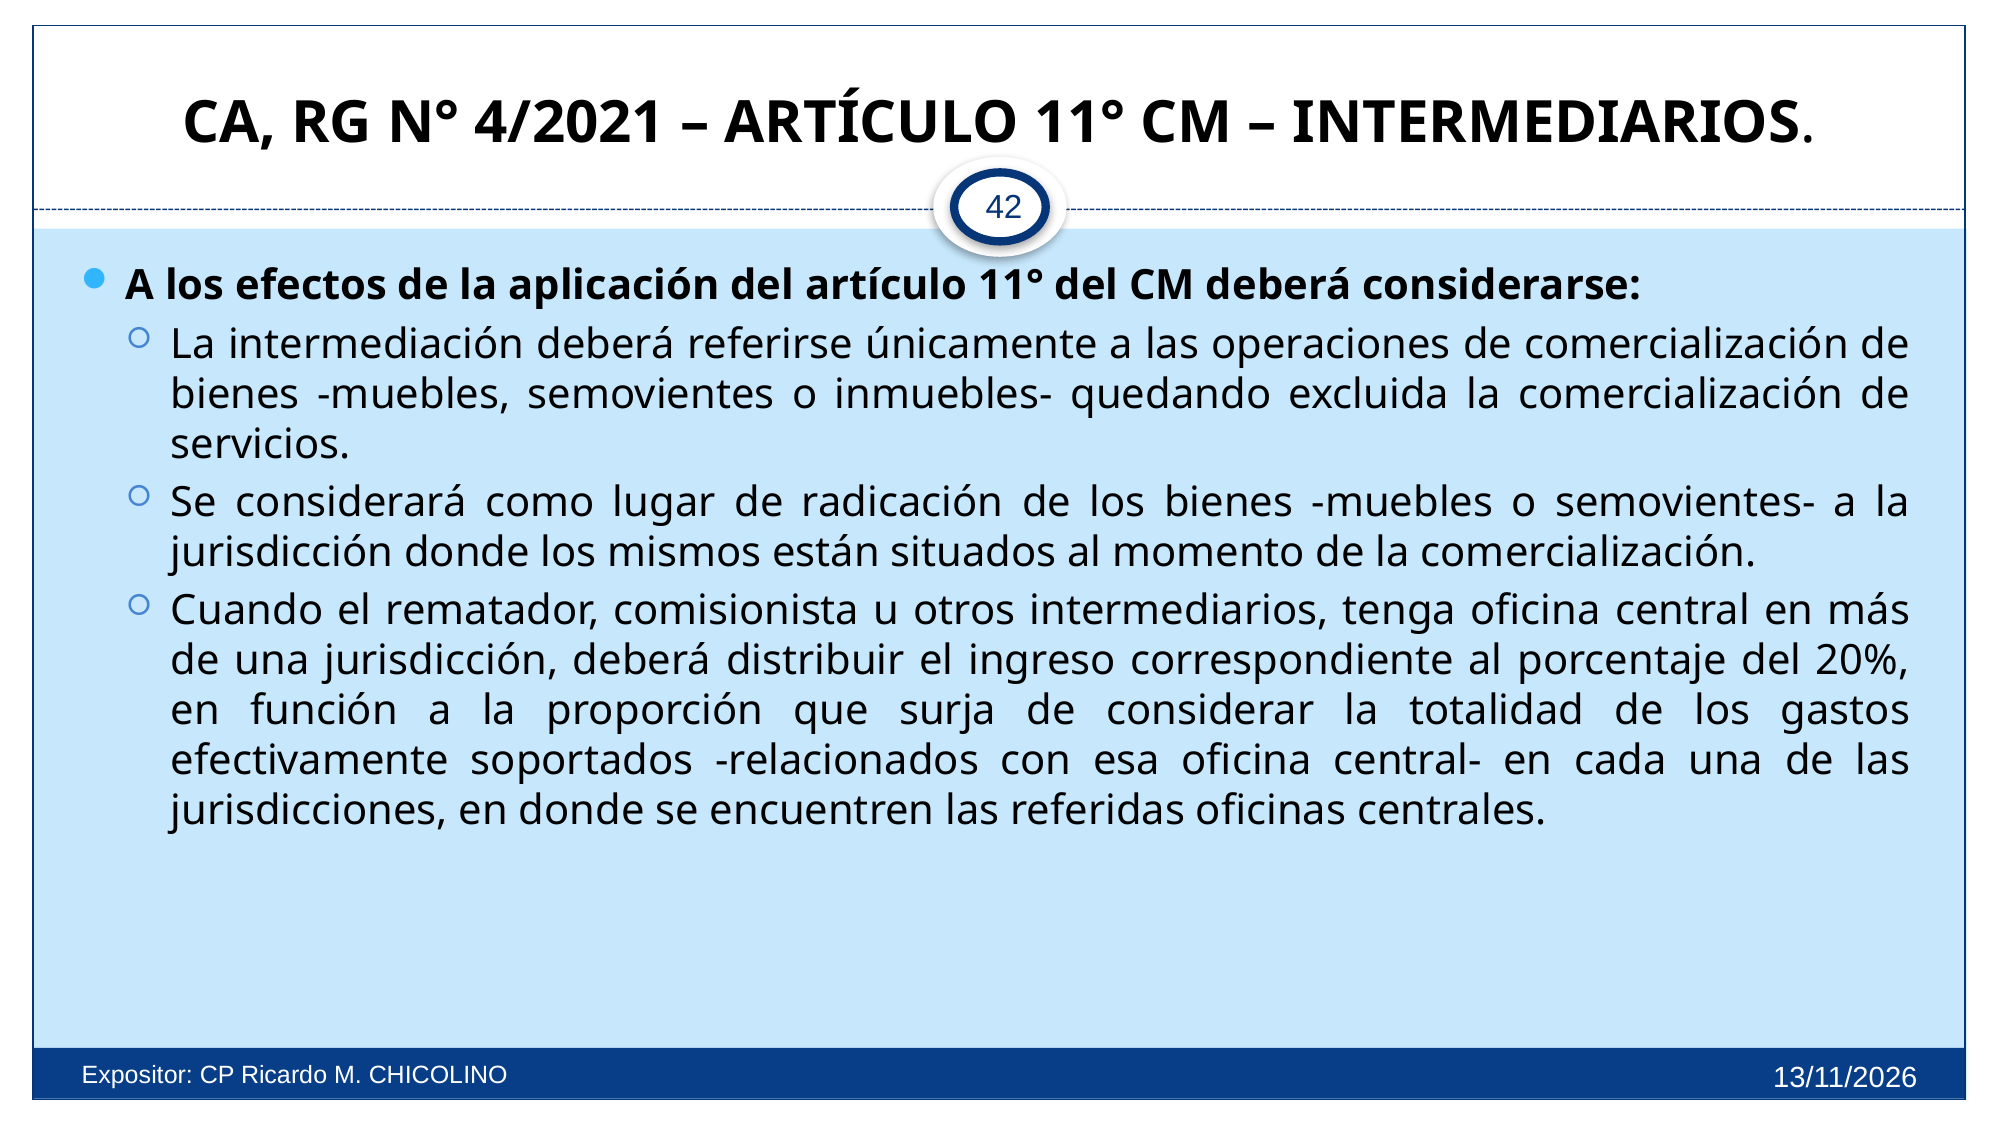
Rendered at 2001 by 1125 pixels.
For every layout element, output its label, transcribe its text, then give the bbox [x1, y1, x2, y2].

footer Expositor: CP Ricardo M. CHICOLINO [66, 1051, 850, 1112]
title CA, RG N° 4/2021 – ARTÍCULO 11° CM – INTERMEDIARIOS. [65, 37, 1933, 162]
slide_number 42 [954, 168, 1055, 241]
list A los efectos de la aplicación del artículo 11° del CM deberá considerarse: La intermediación deberá referirse únicamente a las operaciones de comercialización de bienes -muebles, semovientes o inmuebles- quedando excluida la comercialización de servicios. Se considerará como lugar de radicación de los bienes -muebles o semovientes- a la jurisdicción donde los mismos están situados al momento de la comercialización. Cuando el rematador, comisionista u otros intermediarios, tenga oficina central en más de una jurisdicción, deberá distribuir el ingreso correspondiente al porcentaje del 20%, en función a la proporción que surja de considerar la totalidad de los gastos efectivamente soportados -relacionados con esa oficina central- en cada una de las jurisdicciones, en donde se encuentren las referidas oficinas centrales. [66, 250, 1926, 1001]
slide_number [1266, 1050, 1933, 1111]
